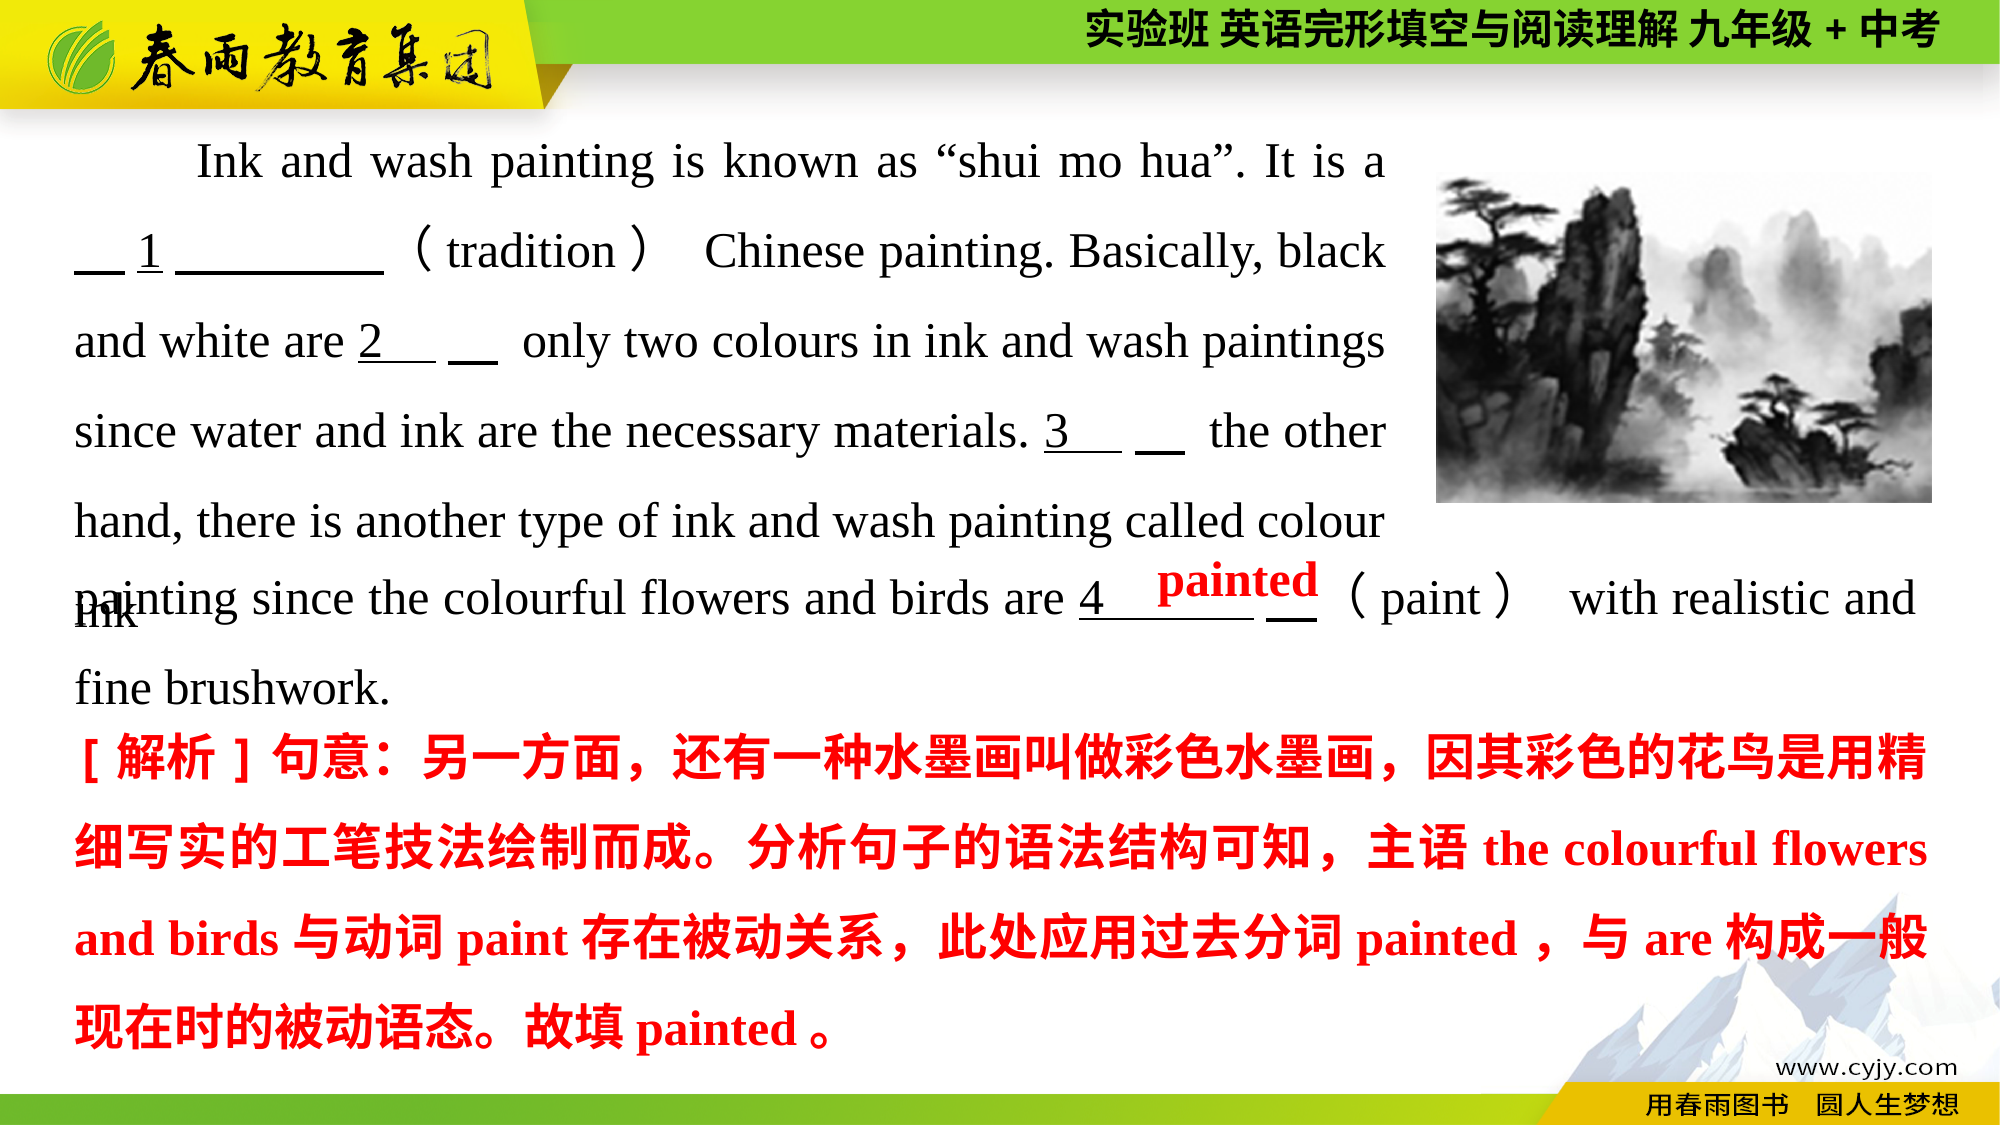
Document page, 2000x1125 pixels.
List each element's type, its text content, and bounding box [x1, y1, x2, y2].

list Ink and wash painting is known as “shui mo hua”. It is a 1 （tradition） Chinese painting. Basically, black and white are 2 only two colours in ink and wash paintings since water and ink are the necessary materials. 3 the other hand, there is another type of ink and wash painting called colour ink [59, 90, 1402, 527]
text_box painting since the colourful flowers and birds are 4 （paint） with realistic and fine brushwork. [59, 527, 1932, 722]
text_box [解析]句意：另一方面，还有一种水墨画叫做彩色水墨画，因其彩色的花鸟是用精细写实的工笔技法绘制而成。分析句子的语法结构可知，主语the colourful flowers and birds与动词paint存在被动关系，此处应用过去分词painted，与are构成一般现在时的被动语态。故填painted。 [59, 687, 1944, 1063]
text_box painted [1142, 538, 1334, 614]
picture [0, 0, 2000, 1125]
